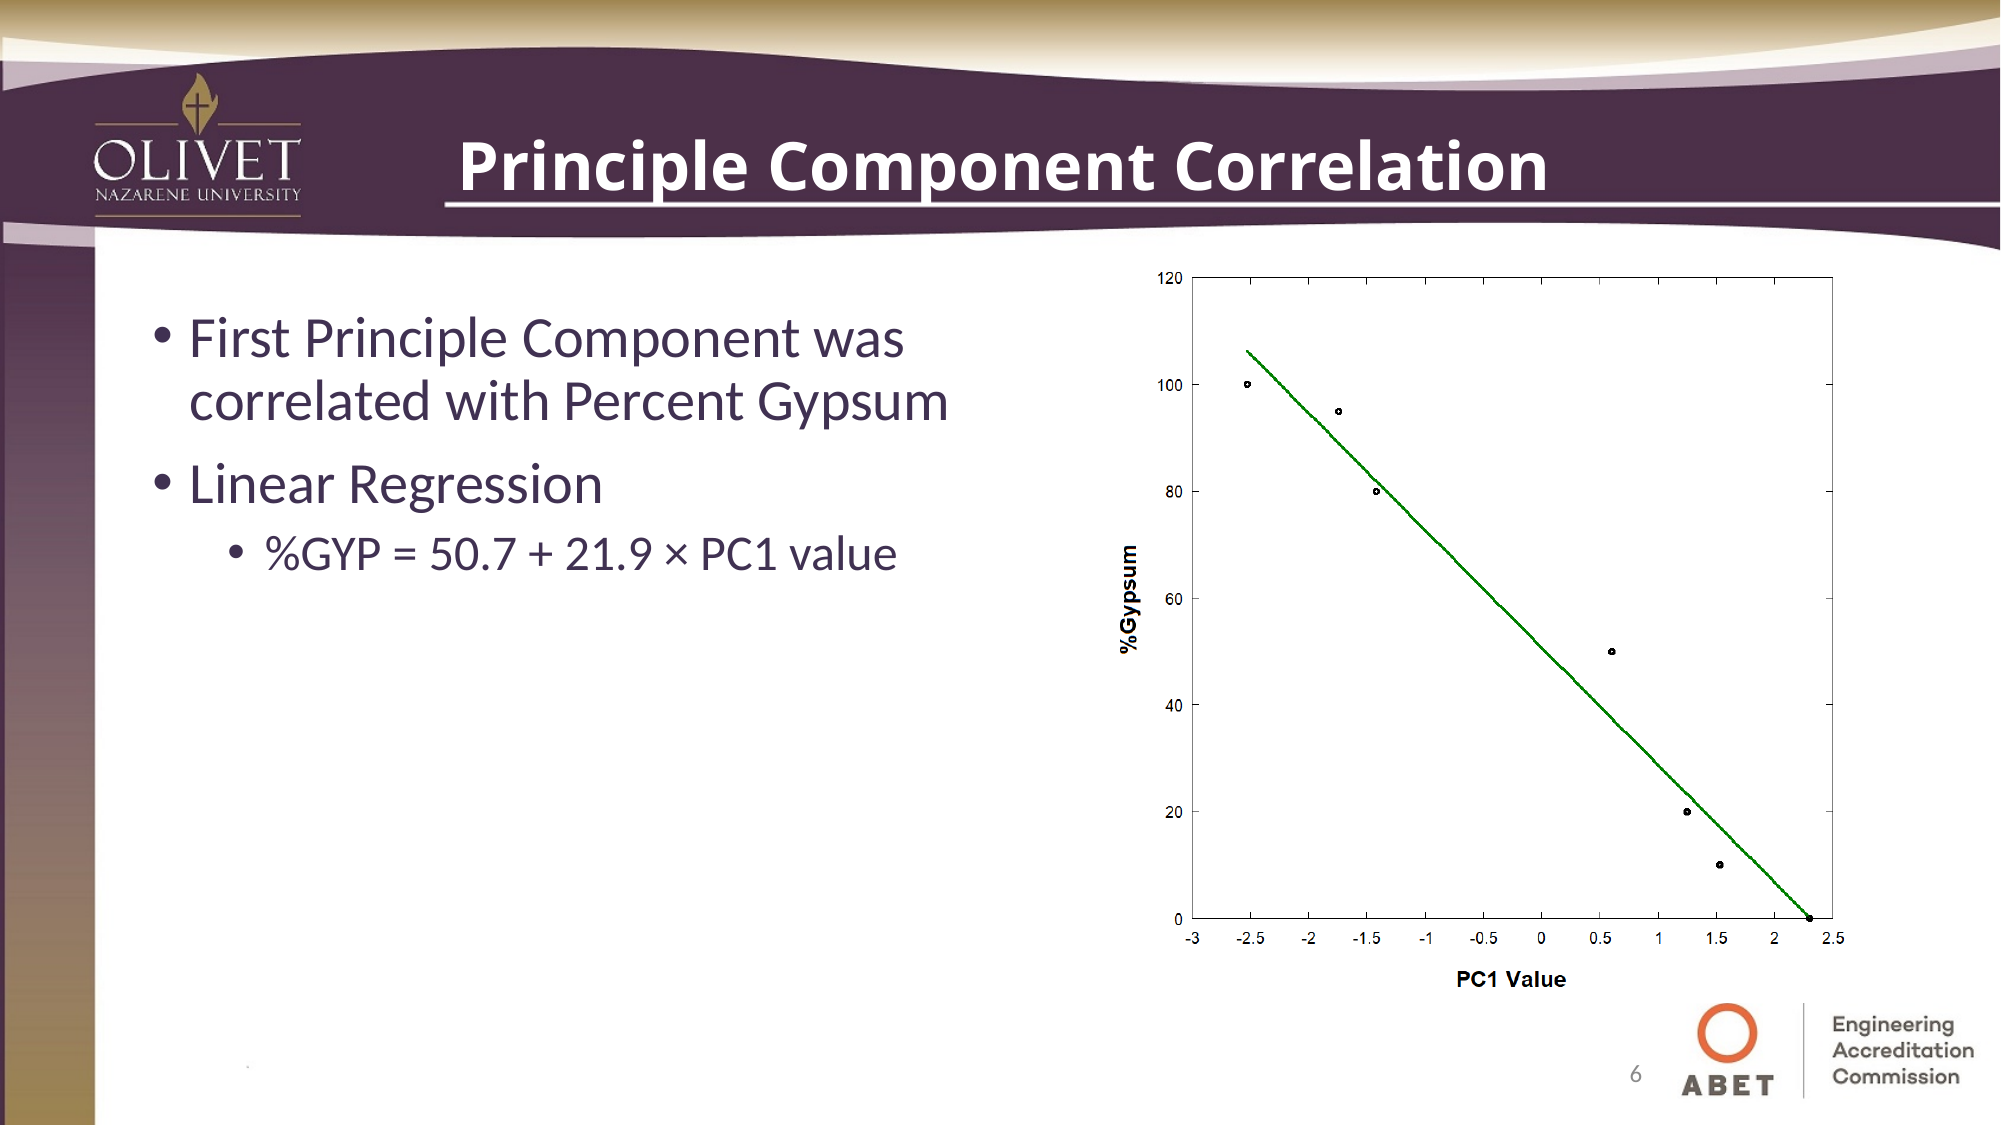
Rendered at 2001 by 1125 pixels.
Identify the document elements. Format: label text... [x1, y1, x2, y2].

list First Principle Component was correlated with Percent Gypsum Linear Regression %GYP = 50.7 + 21.9 × PC1 value [137, 299, 998, 1014]
slide_number 6 [1412, 1042, 1658, 1103]
title Principle Component Correlation [442, 59, 1863, 278]
picture [0, 0, 2001, 1125]
